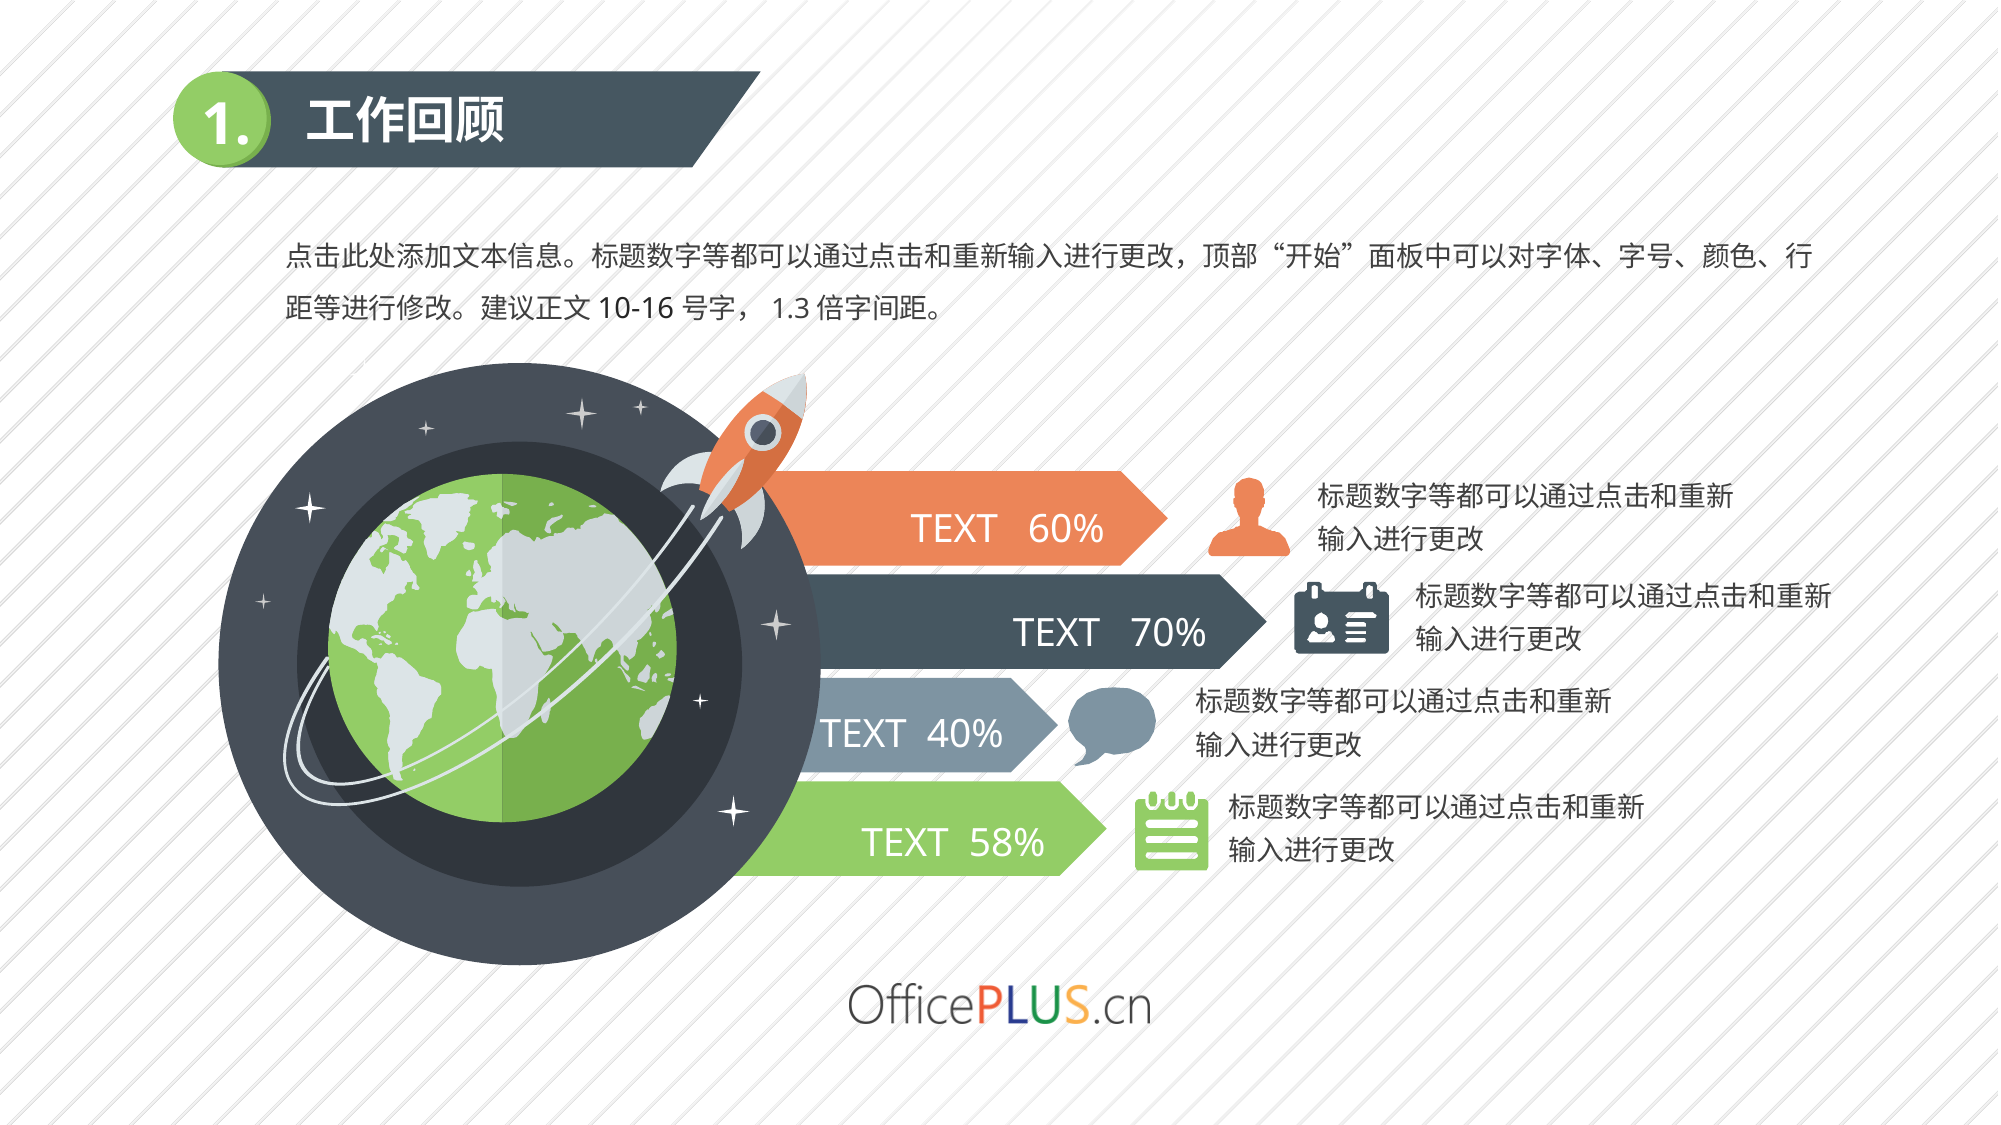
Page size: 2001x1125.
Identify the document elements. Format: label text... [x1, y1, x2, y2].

text_box [821, 780, 1109, 877]
text_box TEXT 70% [998, 576, 1222, 662]
picture [0, 0, 1998, 1125]
text_box [1148, 791, 1158, 807]
text_box [821, 469, 1170, 567]
text_box 标题数字等都可以通过点击和重新输入进行更改 [1400, 561, 1869, 663]
text_box TEXT 58% [846, 786, 1061, 872]
text_box 点击此处添加文本信息。标题数字等都可以通过点击和重新输入进行更改，顶部“开始”面板中可以对字体、字号、颜色、行距等进行修改。建议正文10-16号字，1.3倍字间距。 [270, 214, 1839, 332]
text_box [821, 573, 1269, 670]
text_box [821, 684, 1060, 774]
text_box [1186, 791, 1195, 807]
text_box [1168, 791, 1176, 807]
text_box TEXT 60% [895, 472, 1120, 558]
text_box [1294, 581, 1389, 654]
text_box 标题数字等都可以通过点击和重新输入进行更改 [1302, 460, 1771, 563]
text_box [1208, 477, 1290, 557]
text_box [217, 357, 821, 966]
text_box 标题数字等都可以通过点击和重新输入进行更改 [1213, 772, 1682, 874]
text_box TEXT 40% [821, 678, 1019, 763]
text_box 标题数字等都可以通过点击和重新输入进行更改 [1181, 666, 1649, 769]
text_box [1068, 687, 1157, 767]
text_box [173, 71, 761, 168]
text_box [1135, 799, 1209, 871]
